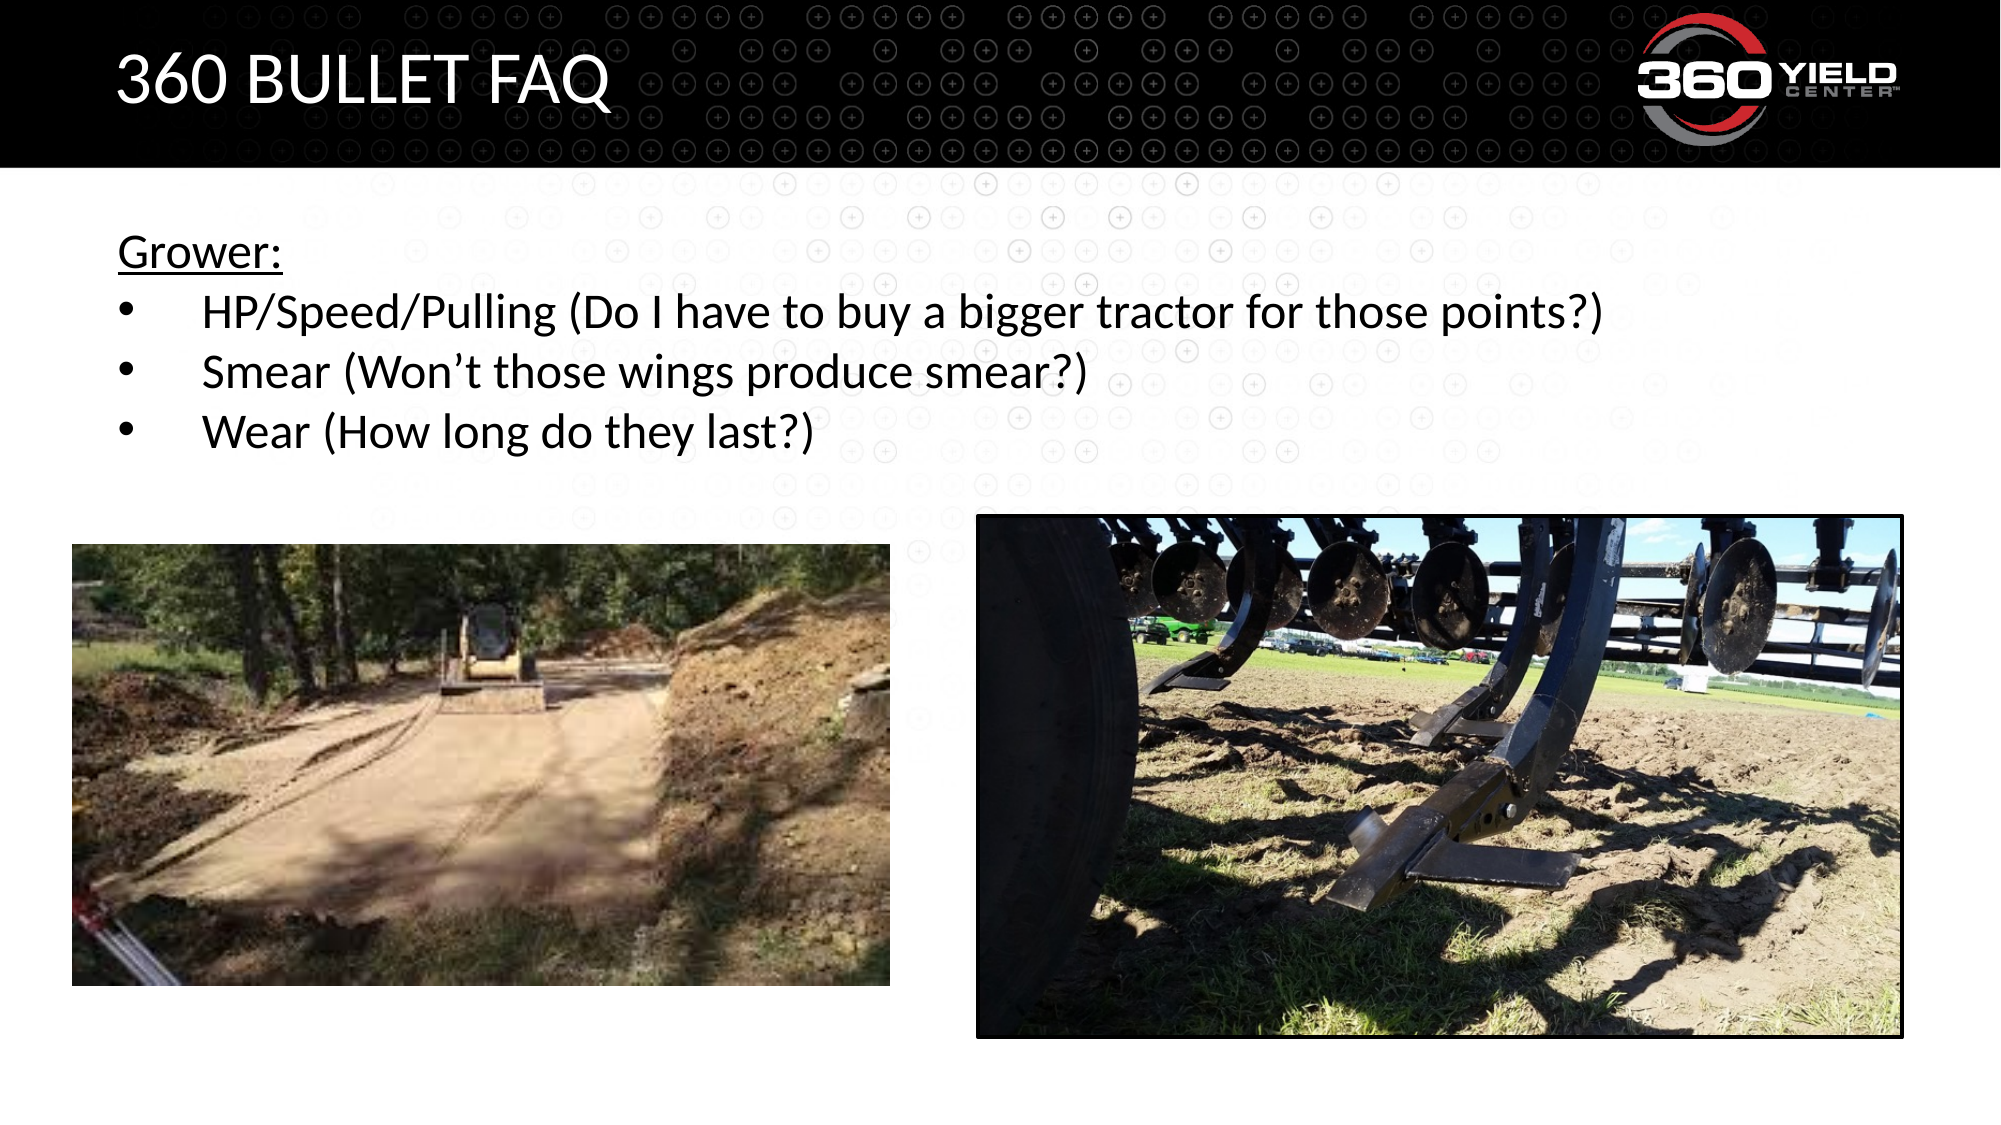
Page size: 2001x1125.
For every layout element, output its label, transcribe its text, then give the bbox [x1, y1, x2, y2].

picture [0, 0, 2001, 1125]
title 360 BULLET faq [99, 23, 1900, 135]
text_box Grower: HP/Speed/Pulling (Do I have to buy a bigger tractor for those points?) Smear (Won’t those wings produce smear?) Wear (How long do they last?) [27, 211, 1973, 586]
